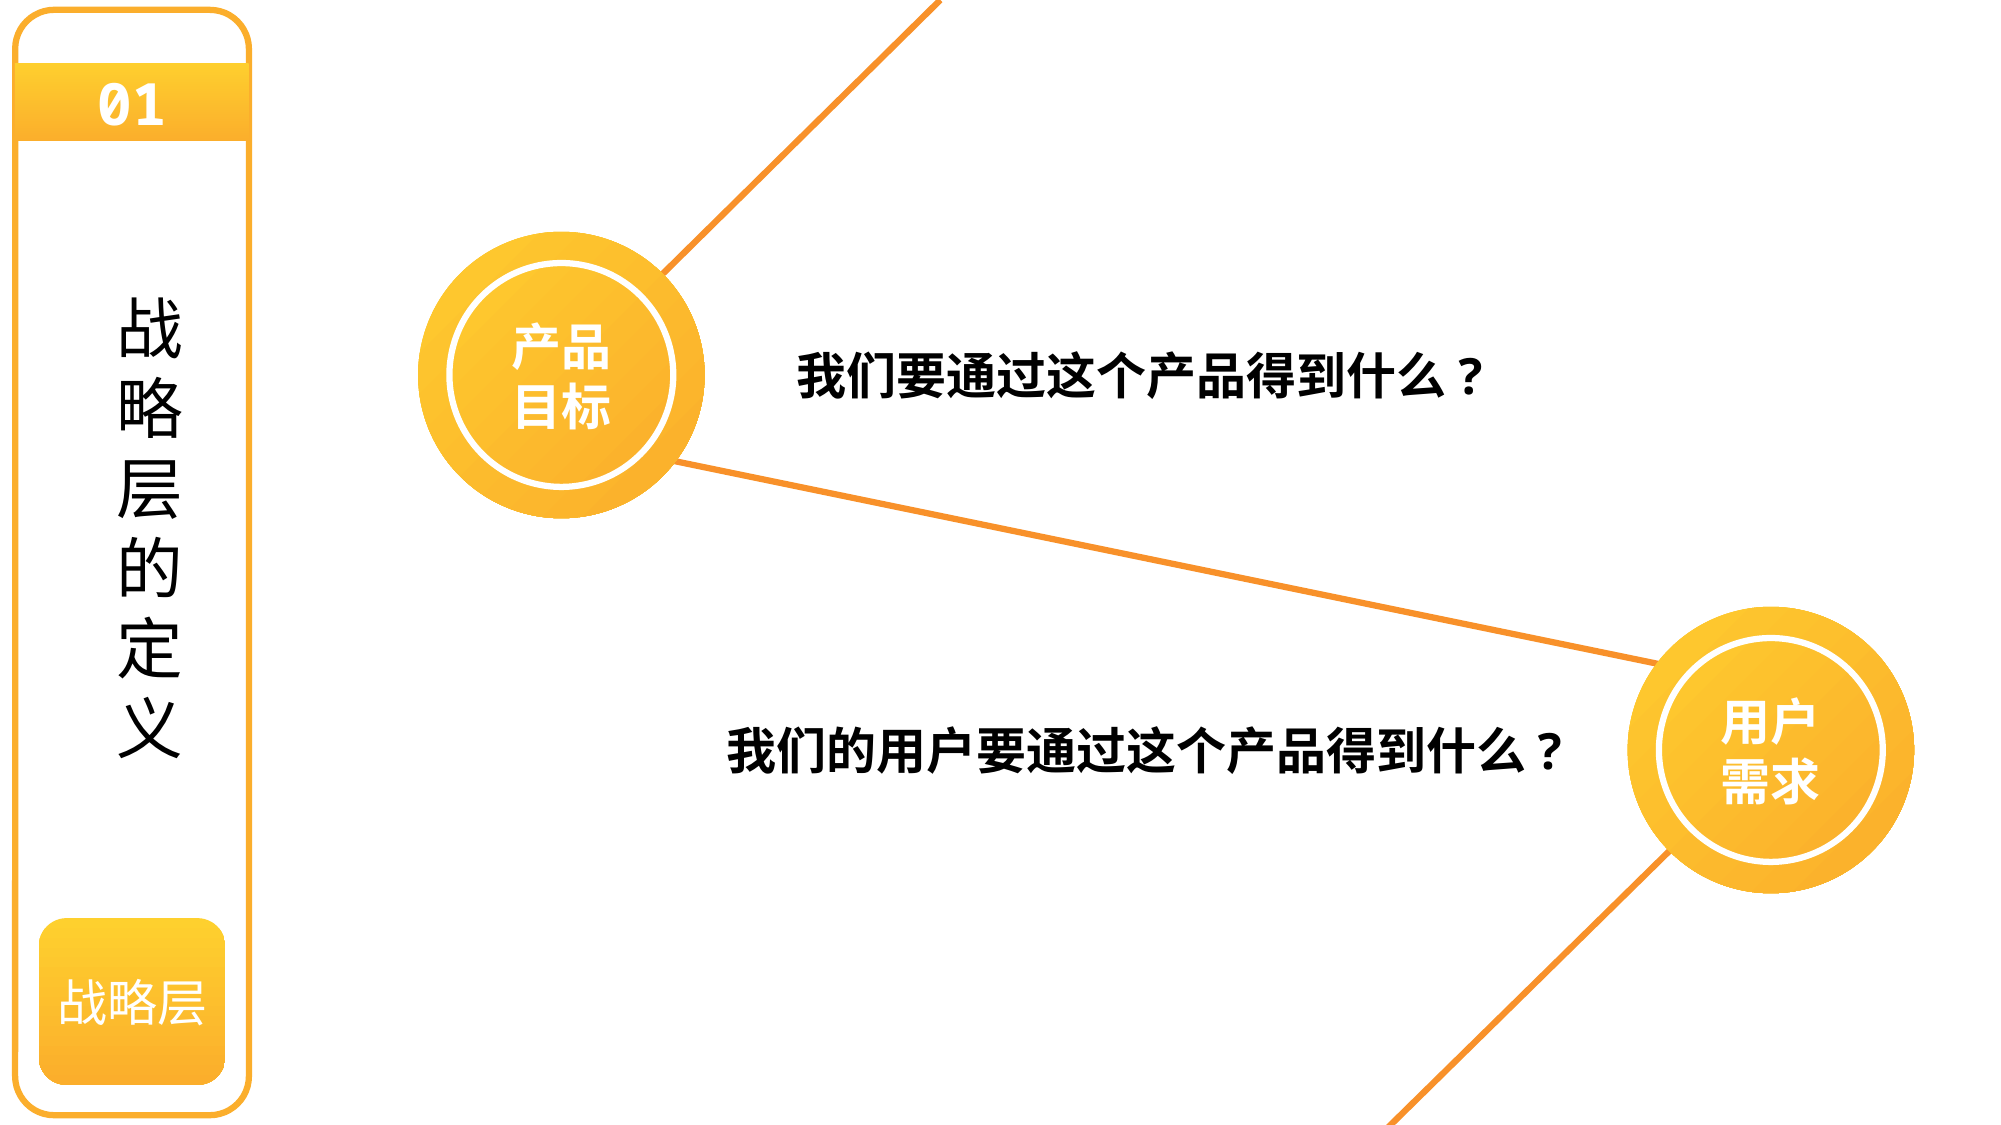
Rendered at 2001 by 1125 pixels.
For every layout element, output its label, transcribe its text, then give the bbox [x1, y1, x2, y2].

text_box [14, 142, 250, 1117]
text_box [417, 230, 640, 520]
text_box 我们的用户要通过这个产品得到什么? [707, 708, 1574, 791]
text_box 我们要通过这个产品得到什么? [777, 333, 1503, 416]
text_box [1626, 671, 1689, 829]
text_box [1692, 605, 1916, 895]
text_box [640, 454, 1692, 671]
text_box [1373, 829, 1692, 1125]
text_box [640, 0, 941, 296]
text_box 产品目标 [448, 261, 675, 488]
text_box 01 [14, 63, 250, 142]
text_box 战略层 [39, 963, 225, 1039]
text_box 战略层的定义 [101, 279, 161, 774]
text_box 用户需求 [1657, 636, 1884, 863]
text_box [14, 8, 250, 63]
text_box [643, 296, 706, 454]
text_box [37, 917, 227, 1086]
